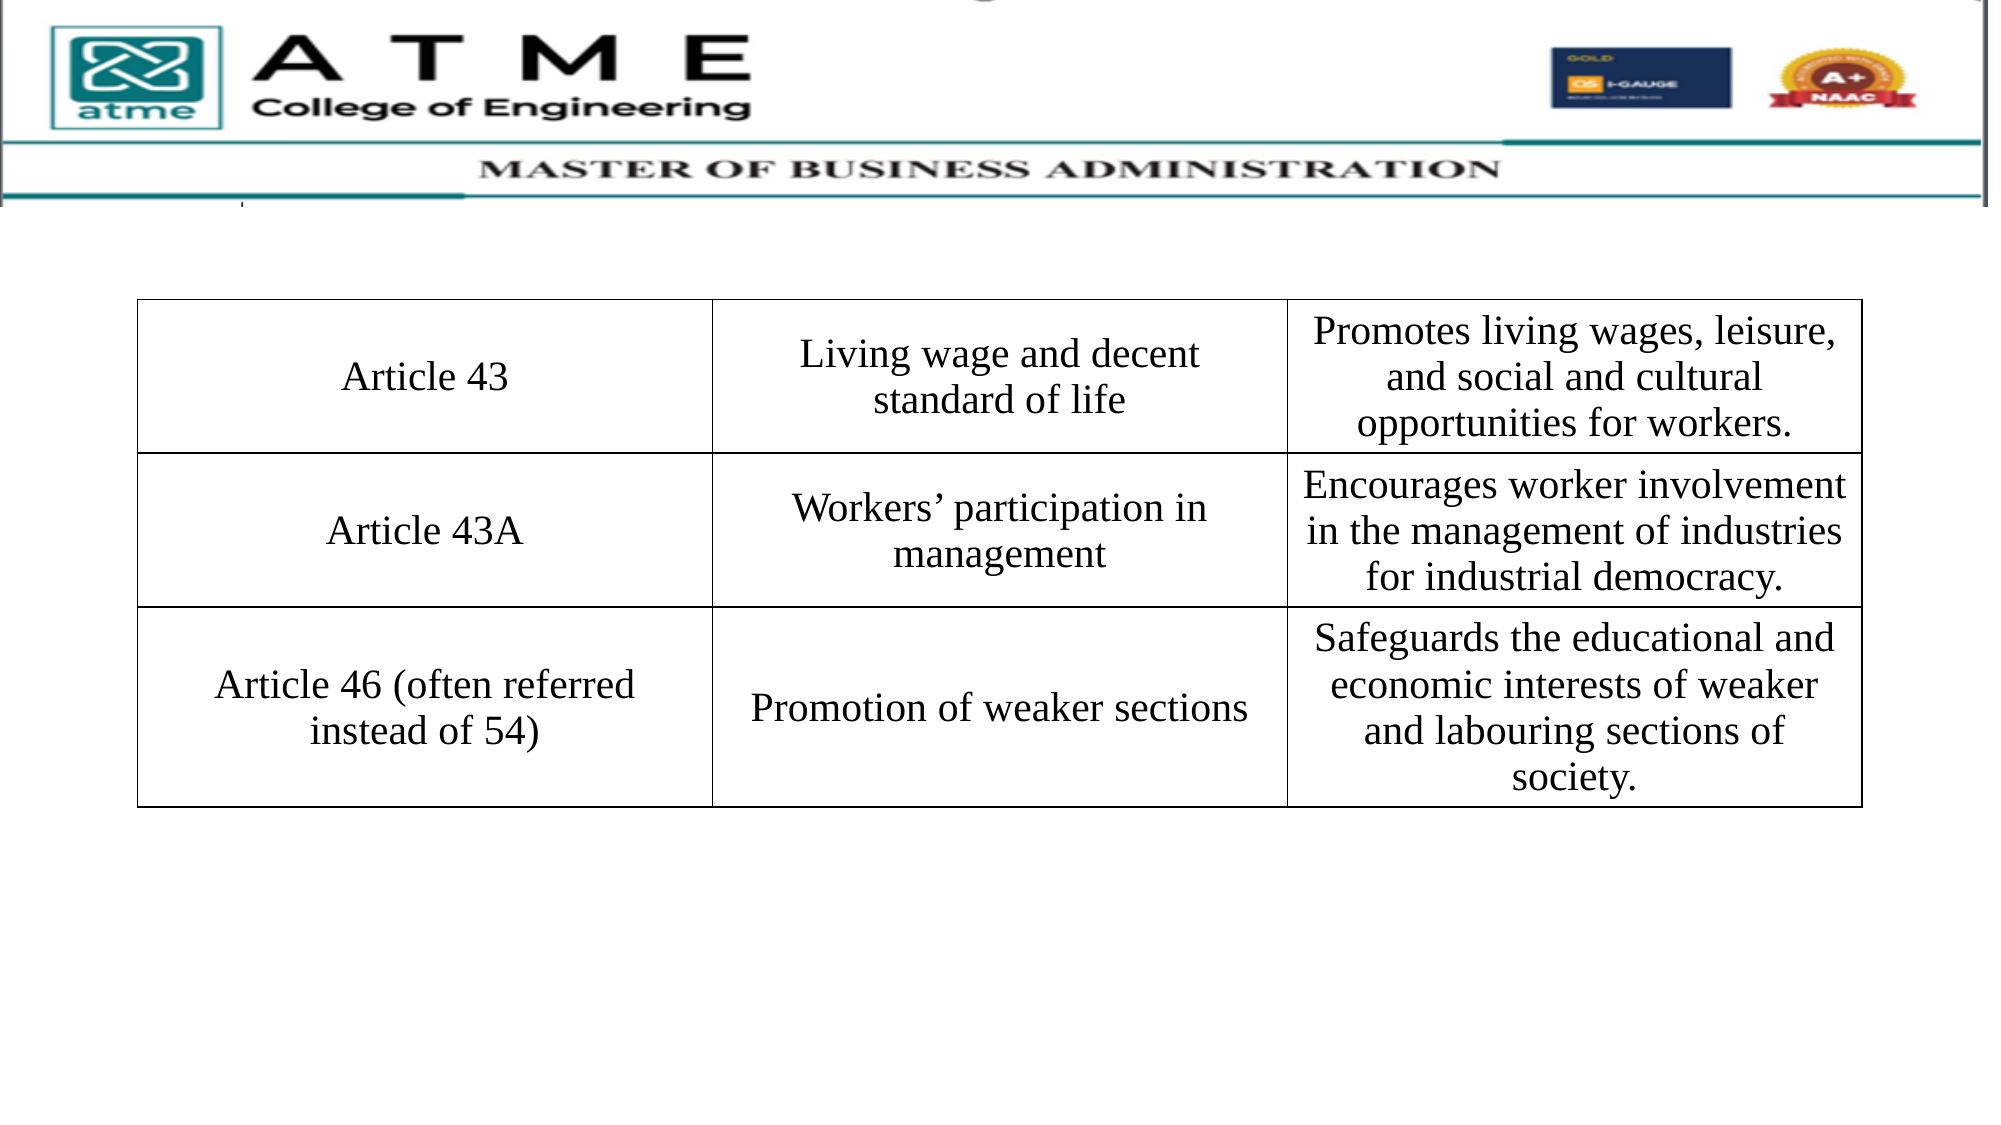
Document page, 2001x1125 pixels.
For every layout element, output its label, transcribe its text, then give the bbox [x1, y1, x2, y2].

table_cell Article 46 (often referred instead of 54) [138, 608, 712, 806]
table_header Living wage and decent standard of life [713, 300, 1287, 452]
table_cell Promotion of weaker sections [713, 608, 1287, 806]
table_header Promotes living wages, leisure, and social and cultural opportunities for workers. [1288, 300, 1861, 452]
table_cell Workers’ participation in management [713, 454, 1287, 606]
table_header Article 43 [138, 300, 712, 452]
table_cell Encourages worker involvement in the management of industries for industrial democracy. [1288, 454, 1861, 606]
table_cell Safeguards the educational and economic interests of weaker and labouring sections of society. [1288, 608, 1861, 806]
table_cell Article 43A [138, 454, 712, 606]
picture [0, 0, 1988, 207]
